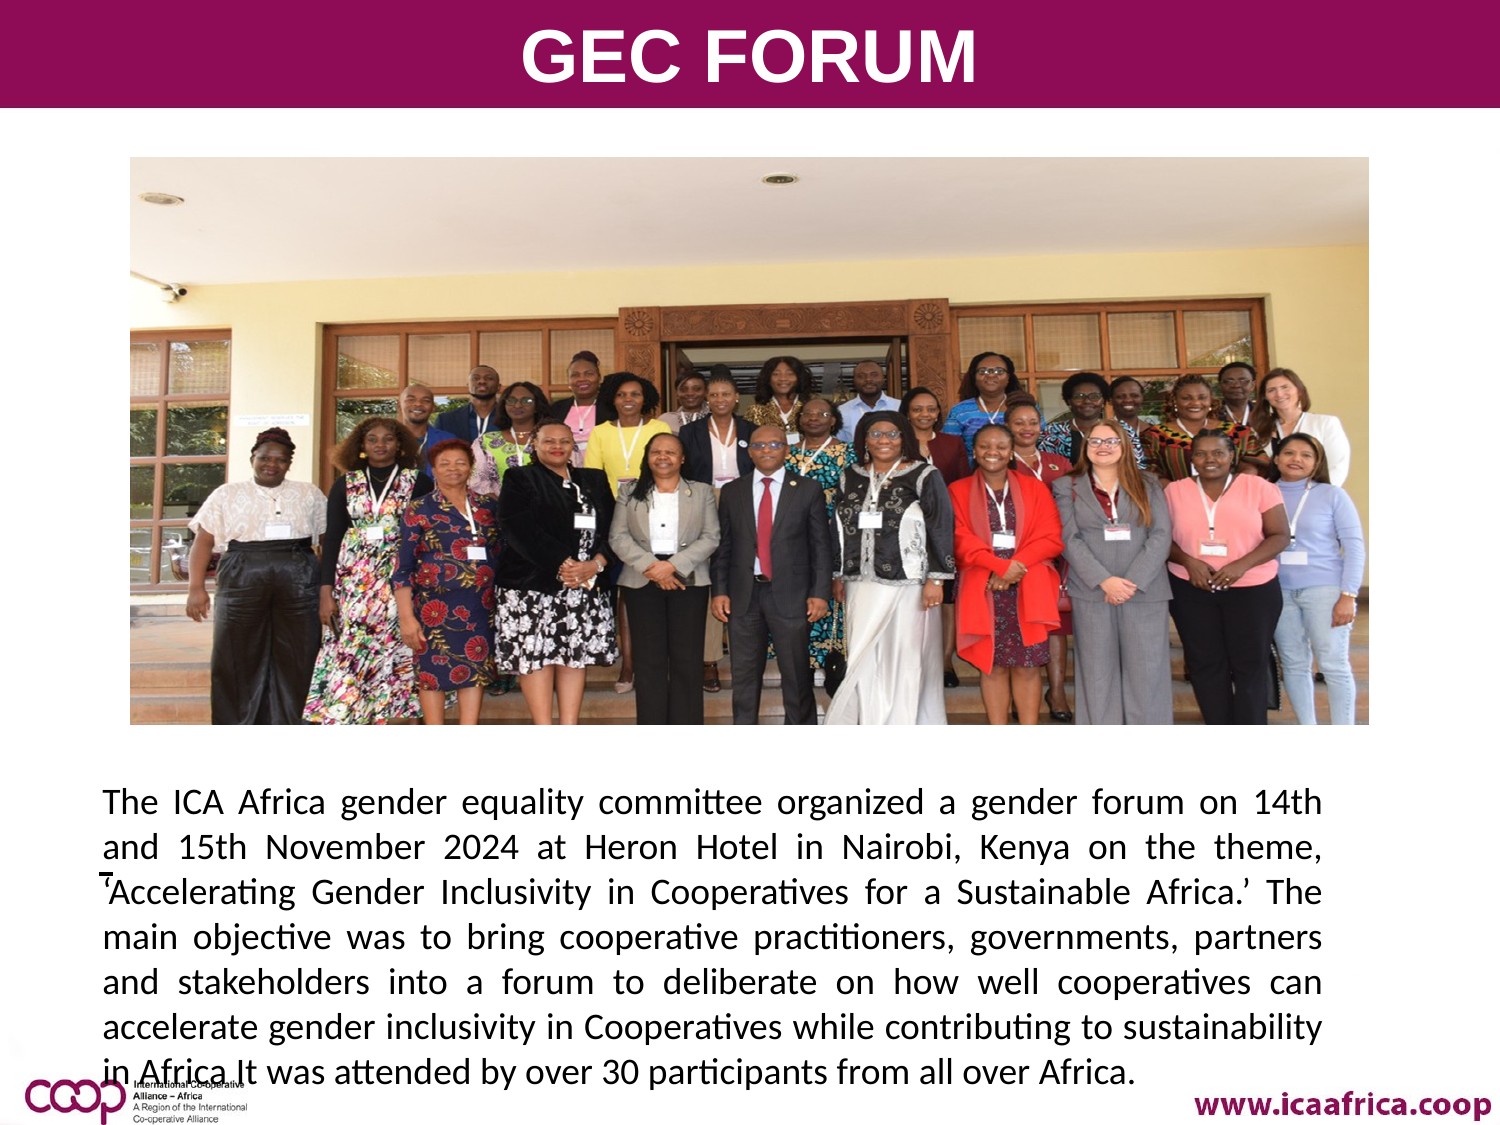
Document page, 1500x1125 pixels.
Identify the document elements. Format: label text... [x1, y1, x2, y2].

text_box The ICA Africa gender equality committee organized a gender forum on 14th and 15th November 2024 at Heron Hotel in Nairobi, Kenya on the theme, ‘Accelerating Gender Inclusivity in Cooperatives for a Sustainable Africa.’ The main objective was to bring cooperative practitioners, governments, partners and stakeholders into a forum to deliberate on how well cooperatives can accelerate gender inclusivity in Cooperatives while contributing to sustainability in Africa It was attended by over 30 participants from all over Africa. [87, 769, 1338, 1100]
text_box GEC FORUM [0, 0, 1500, 105]
picture [0, 105, 1500, 1125]
